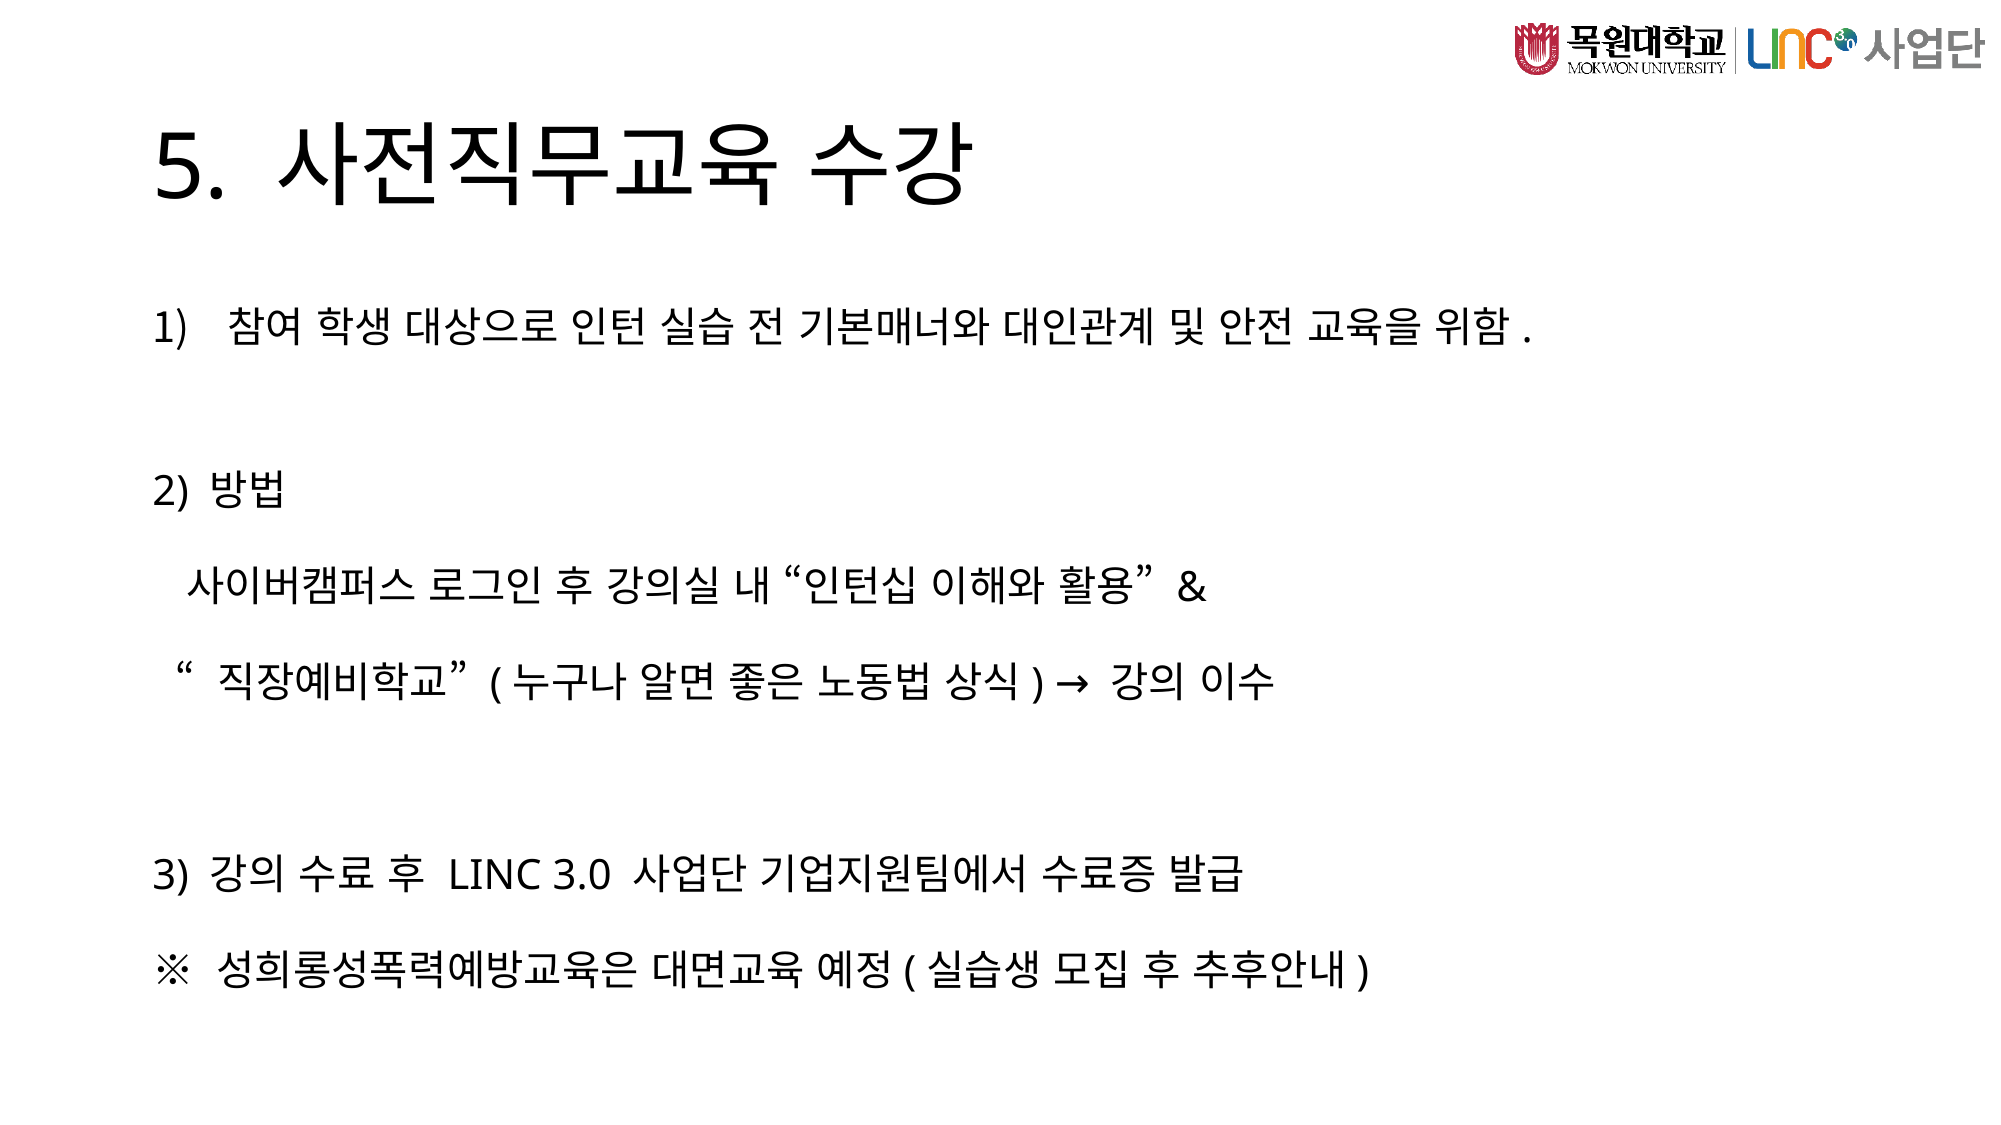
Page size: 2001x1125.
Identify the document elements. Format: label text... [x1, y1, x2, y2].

list 참여 학생 대상으로 인턴 실습 전 기본매너와 대인관계 및 안전 교육을 위함. 2) 방법 사이버캠퍼스 로그인 후 강의실 내 “인턴십 이해와 활용” & “ 직장예비학교” (누구나 알면 좋은 노동법 상식) → 강의 이수 3) 강의 수료 후 LINC 3.0 사업단 기업지원팀에서 수료증 발급 ※ 성희롱성폭력예방교육은 대면교육 예정(실습생 모집 후 추후안내) [137, 299, 1863, 1014]
title 5. 사전직무교육 수강 [137, 59, 1863, 278]
picture [1515, 23, 1985, 75]
